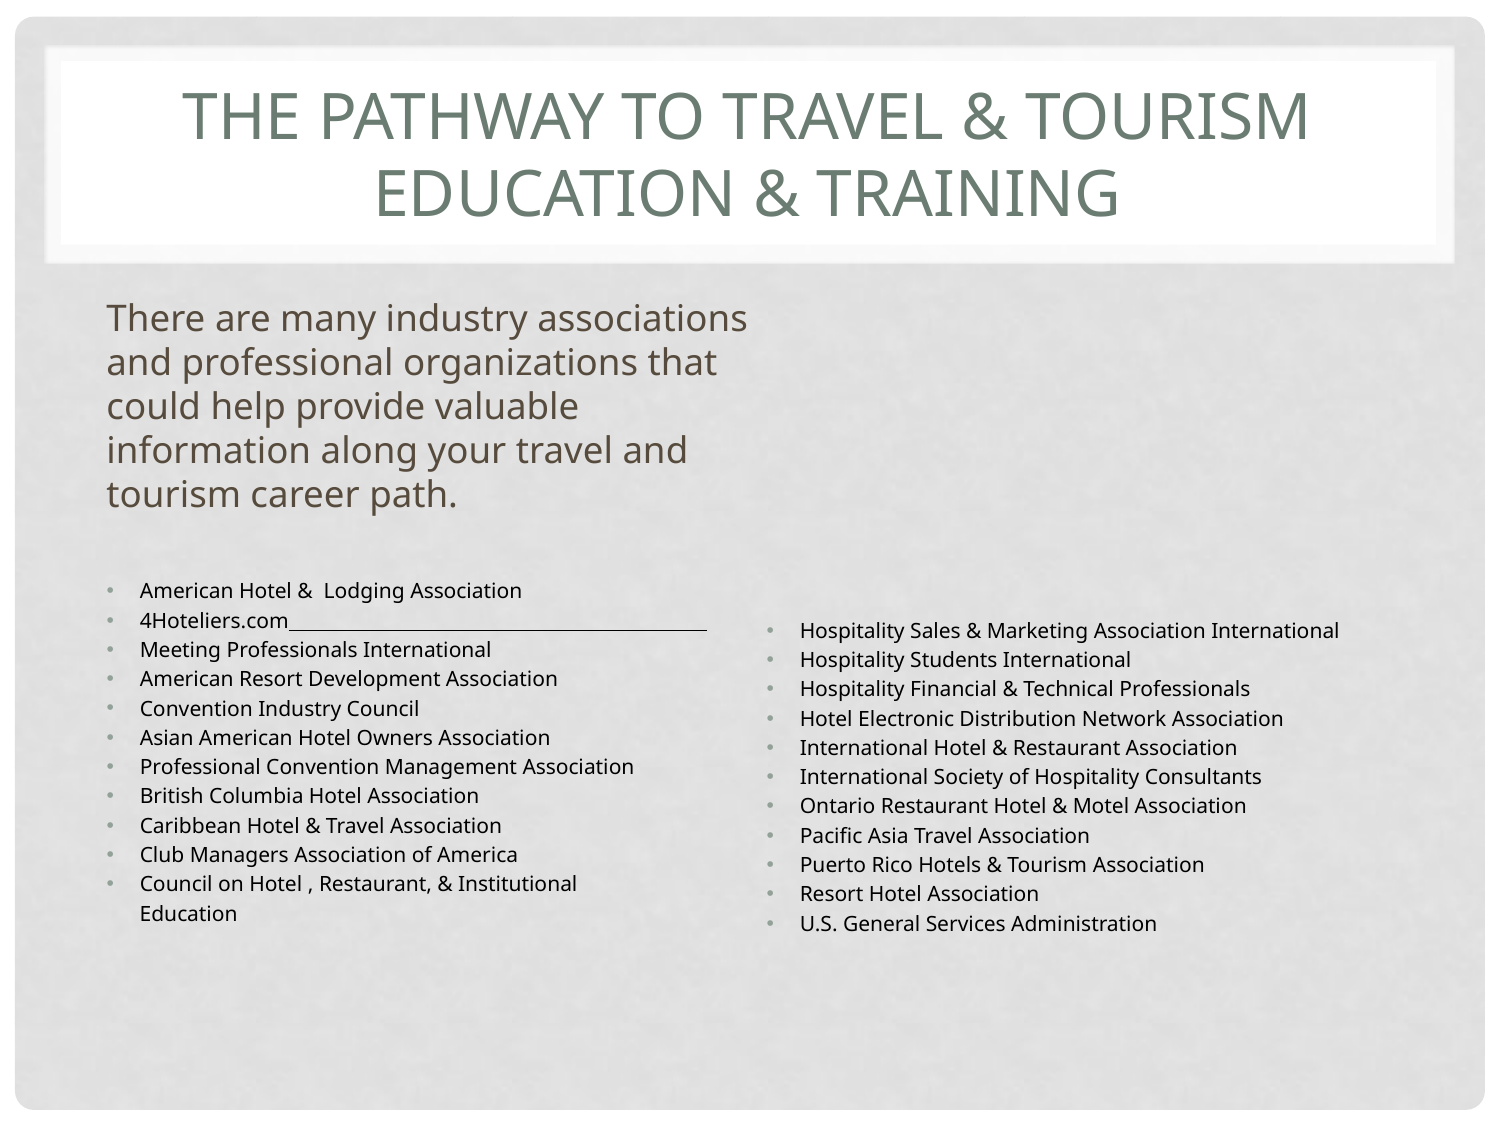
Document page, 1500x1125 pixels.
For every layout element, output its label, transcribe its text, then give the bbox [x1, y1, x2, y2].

list There are many industry associations and professional organizations that could help provide valuable information along your travel and tourism career path. American Hotel & Lodging Association 4Hoteliers.com Meeting Professionals International American Resort Development Association Convention Industry Council Asian American Hotel Owners Association Professional Convention Management Association British Columbia Hotel Association Caribbean Hotel & Travel Association Club Managers Association of America Council on Hotel , Restaurant, & Institutional Education Hospitality Sales & Marketing Association International Hospitality Students International Hospitality Financial & Technical Professionals Hotel Electronic Distribution Network Association International Hotel & Restaurant Association International Society of Hospitality Consultants Ontario Restaurant Hotel & Motel Association Pacific Asia Travel Association Puerto Rico Hotels & Tourism Association Resort Hotel Association U.S. General Services Administration [75, 287, 1425, 1005]
title The Pathway to Travel & Tourism Education & Training [69, 66, 1425, 238]
